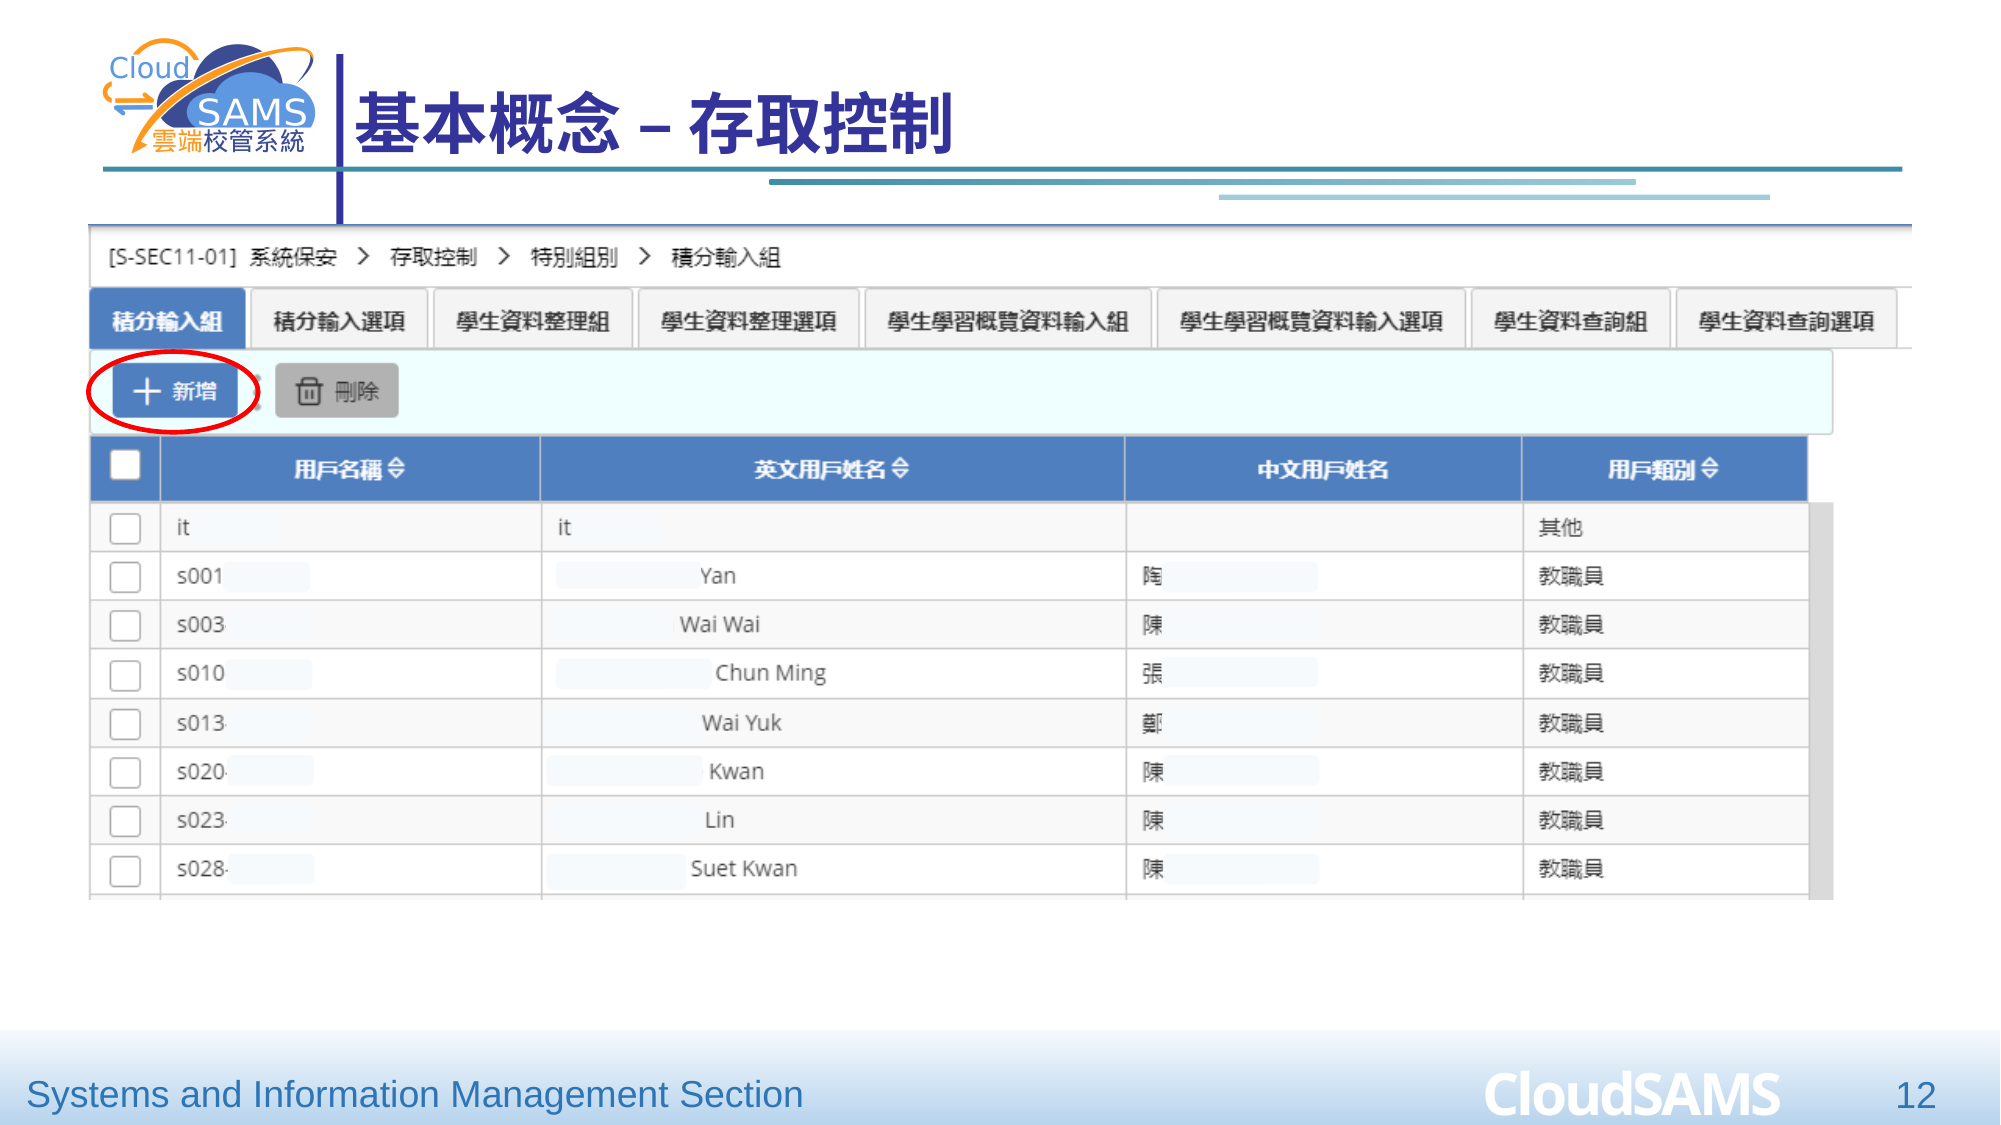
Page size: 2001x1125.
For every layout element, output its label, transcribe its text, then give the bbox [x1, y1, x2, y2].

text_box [88, 224, 1912, 901]
title 基本概念 – 存取控制 [340, 44, 1907, 170]
picture [87, 7, 349, 175]
slide_number 12 [1755, 1063, 1952, 1125]
